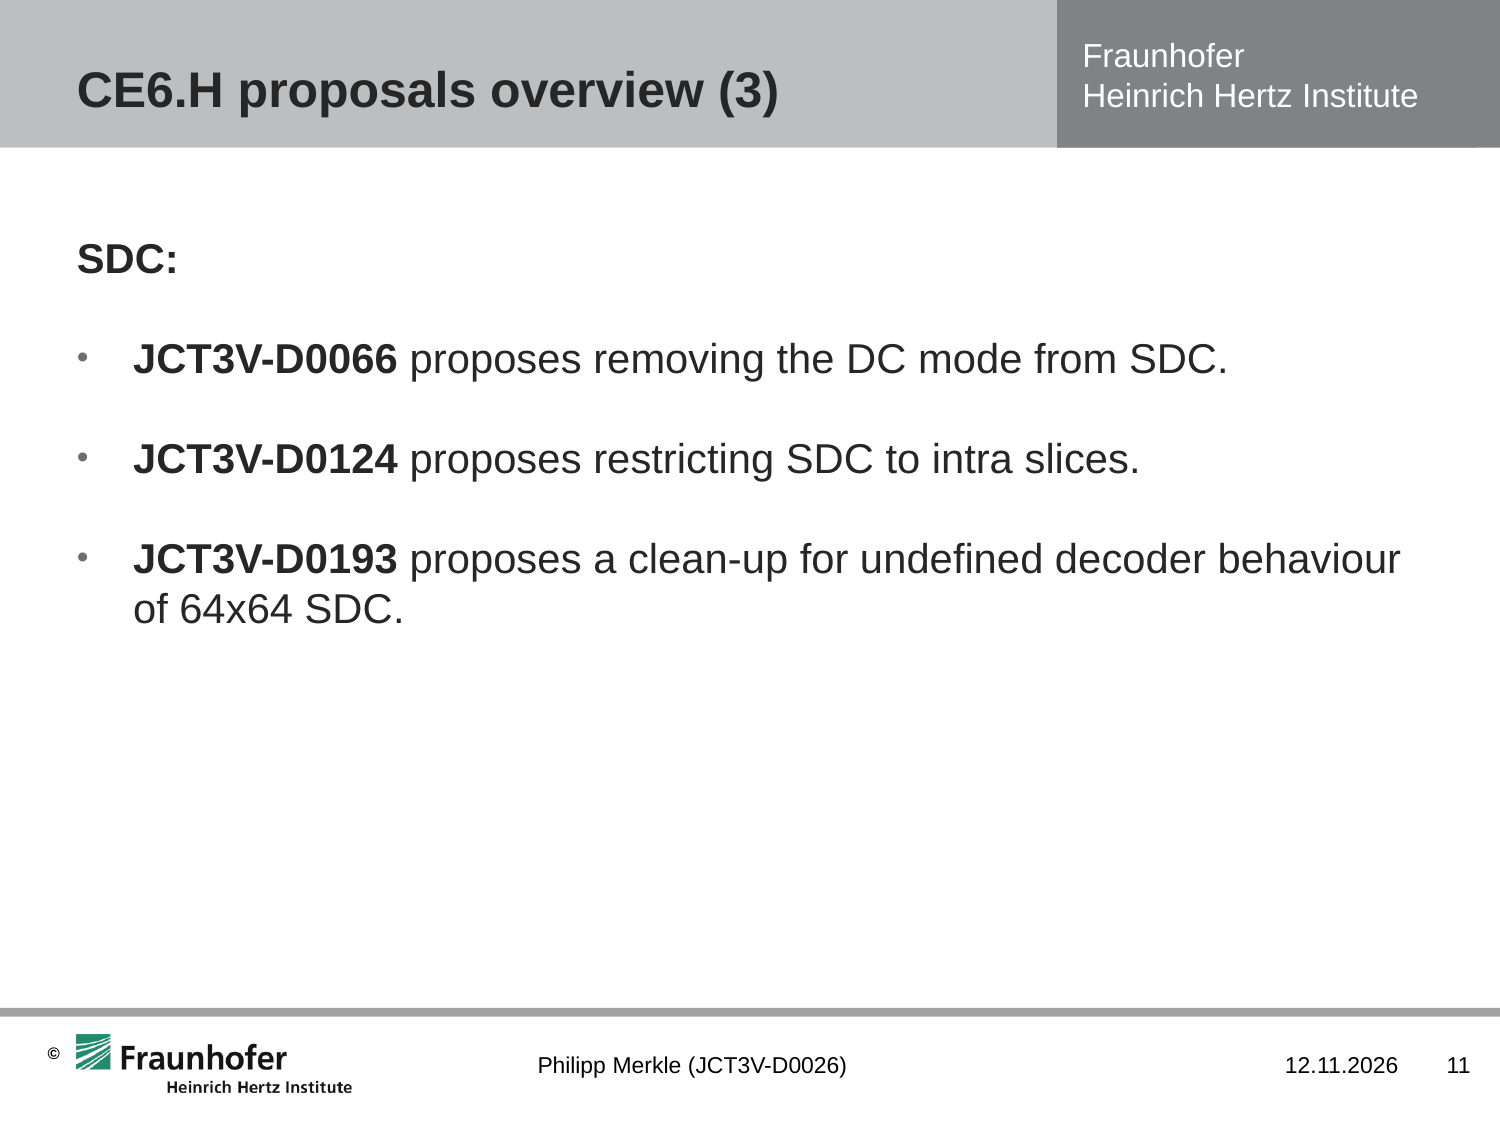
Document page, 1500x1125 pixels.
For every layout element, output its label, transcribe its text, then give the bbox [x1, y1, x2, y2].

slide_number 11 [1394, 1034, 1471, 1094]
list SDC: JCT3V-D0066 proposes removing the DC mode from SDC. JCT3V-D0124 proposes restricting SDC to intra slices. JCT3V-D0193 proposes a clean-up for undefined decoder behaviour of 64x64 SDC. [76, 231, 1424, 973]
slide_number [1019, 1034, 1394, 1094]
picture [76, 1034, 352, 1093]
footer Philipp Merkle (JCT3V-D0026) [442, 1034, 1008, 1094]
title CE6.H proposals overview (3) [76, 58, 1022, 118]
